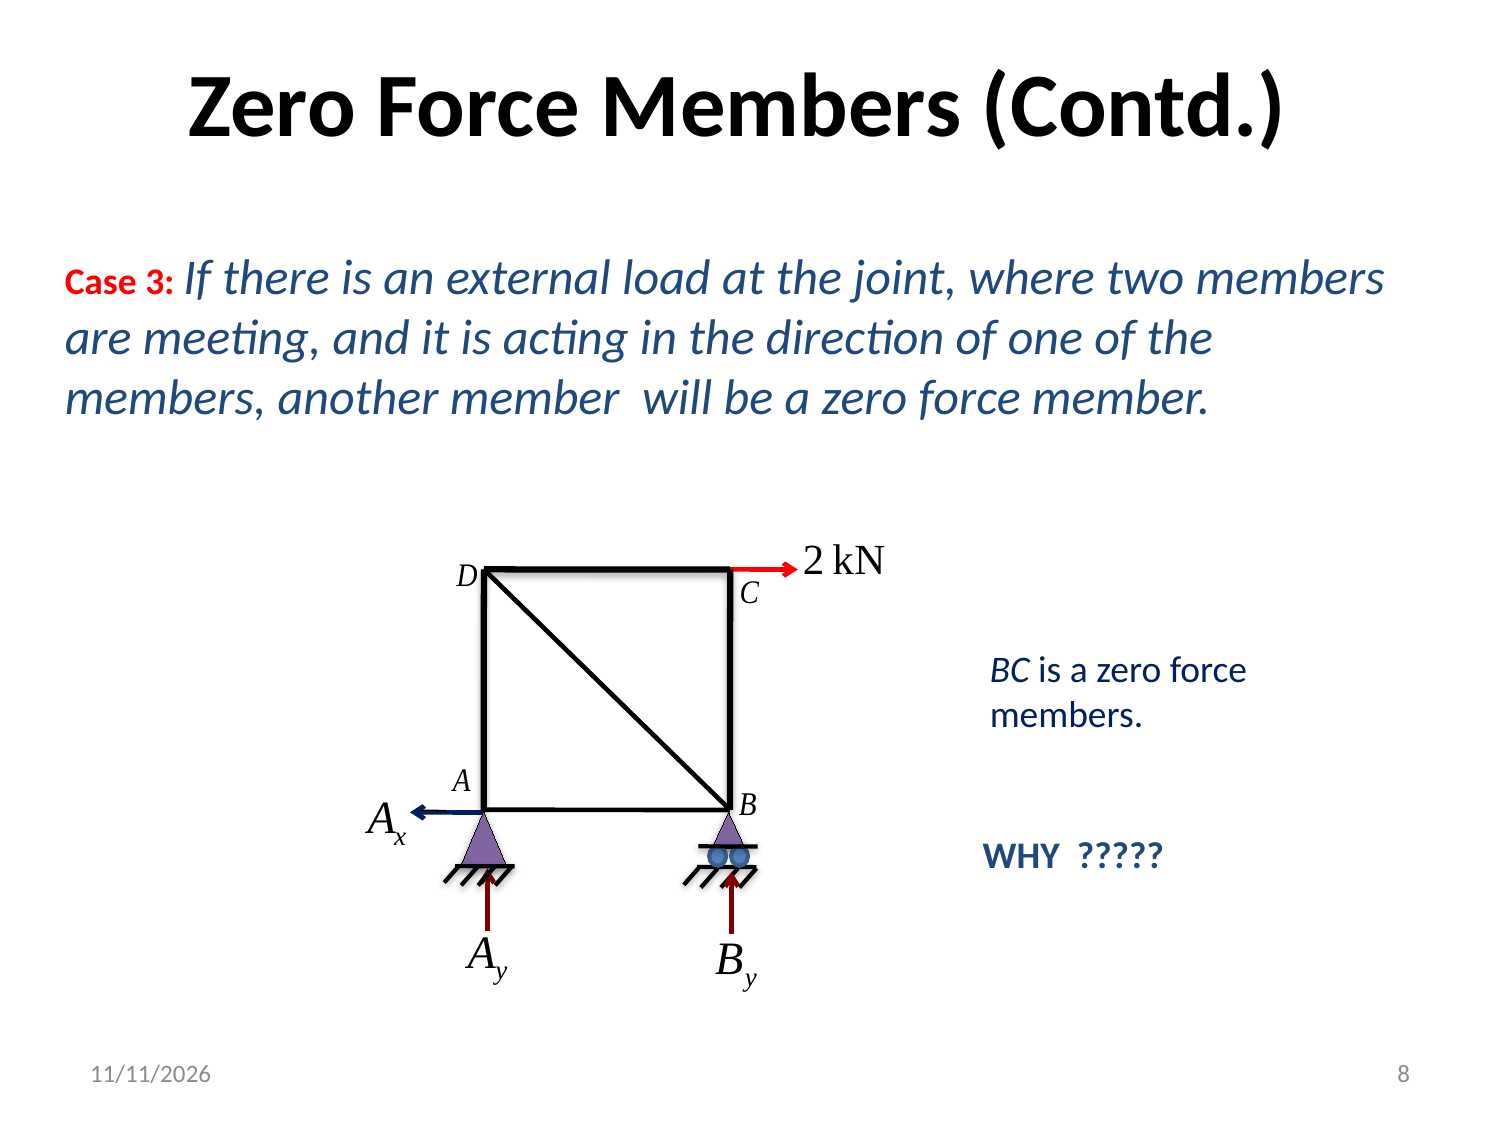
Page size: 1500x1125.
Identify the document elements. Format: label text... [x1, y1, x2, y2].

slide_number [75, 1042, 425, 1103]
text_box Case 3: If there is an external load at the joint, where two members are meeting, and it is acting in the direction of one of the members, another member will be a zero force member. [50, 237, 1425, 433]
text_box BC is a zero force members. [975, 637, 1388, 743]
text_box WHY ????? [967, 823, 1263, 884]
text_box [356, 535, 894, 1002]
slide_number 8 [1074, 1042, 1425, 1103]
title Zero Force Members (Contd.) [37, 37, 1438, 162]
